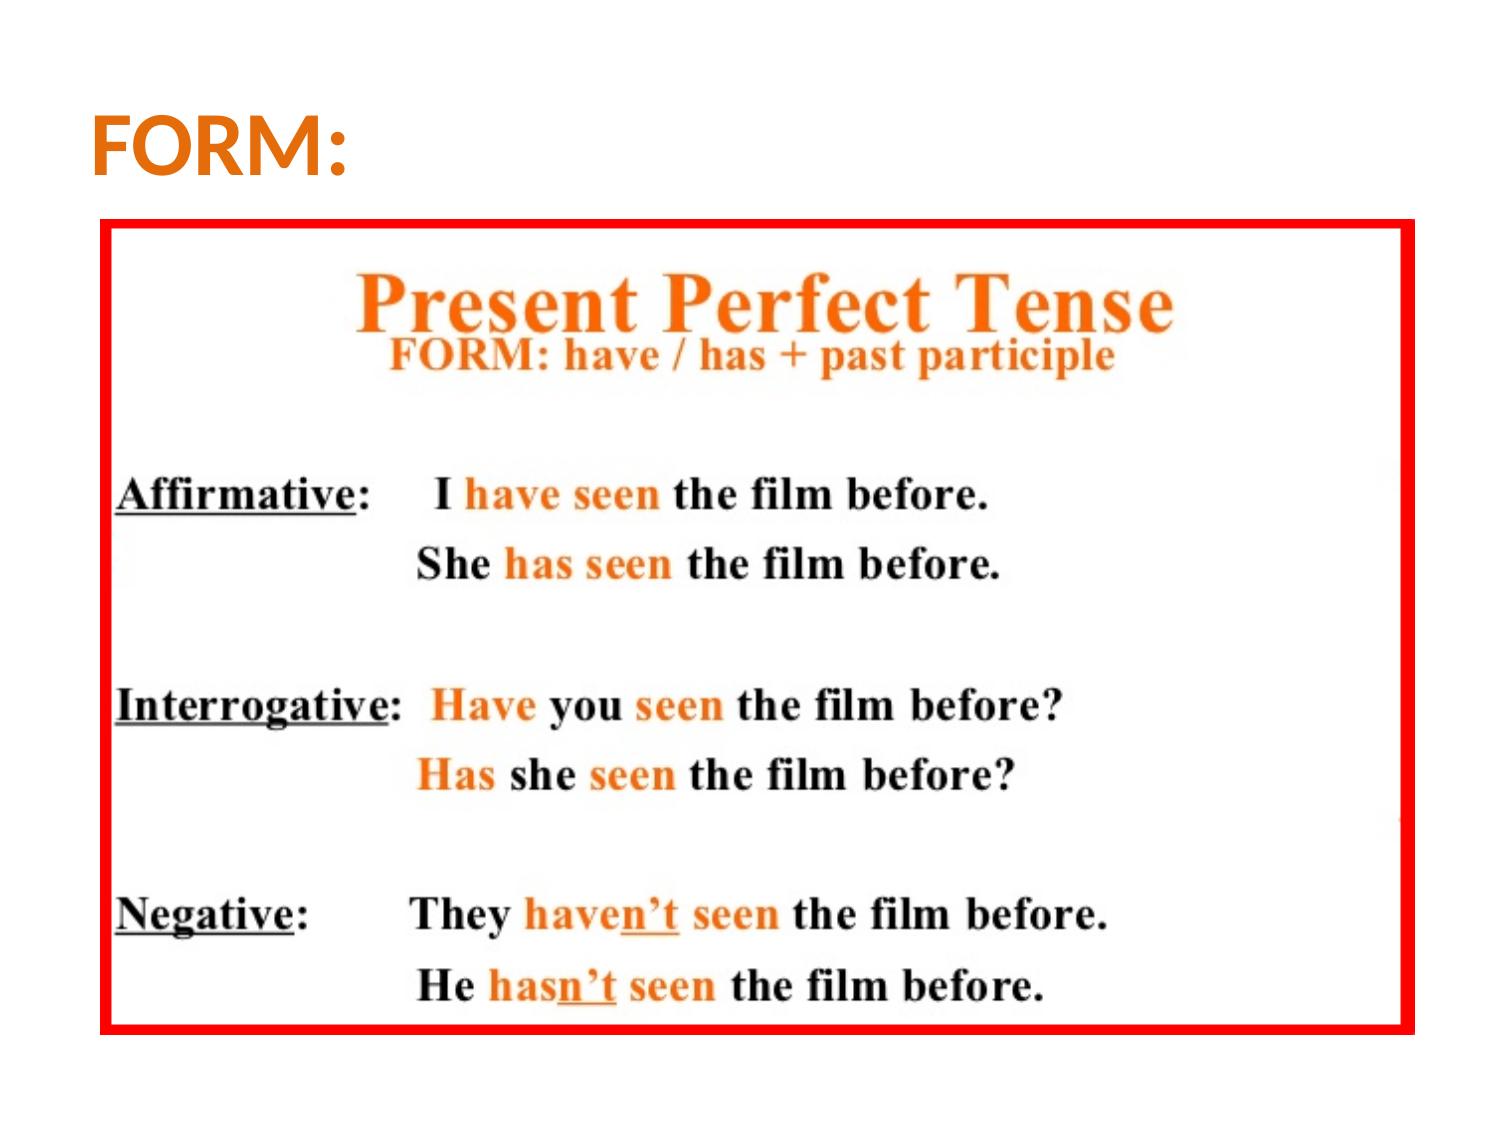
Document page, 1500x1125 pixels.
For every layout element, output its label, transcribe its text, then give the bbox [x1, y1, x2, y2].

title FORM: [75, 45, 1425, 233]
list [100, 219, 1415, 1036]
